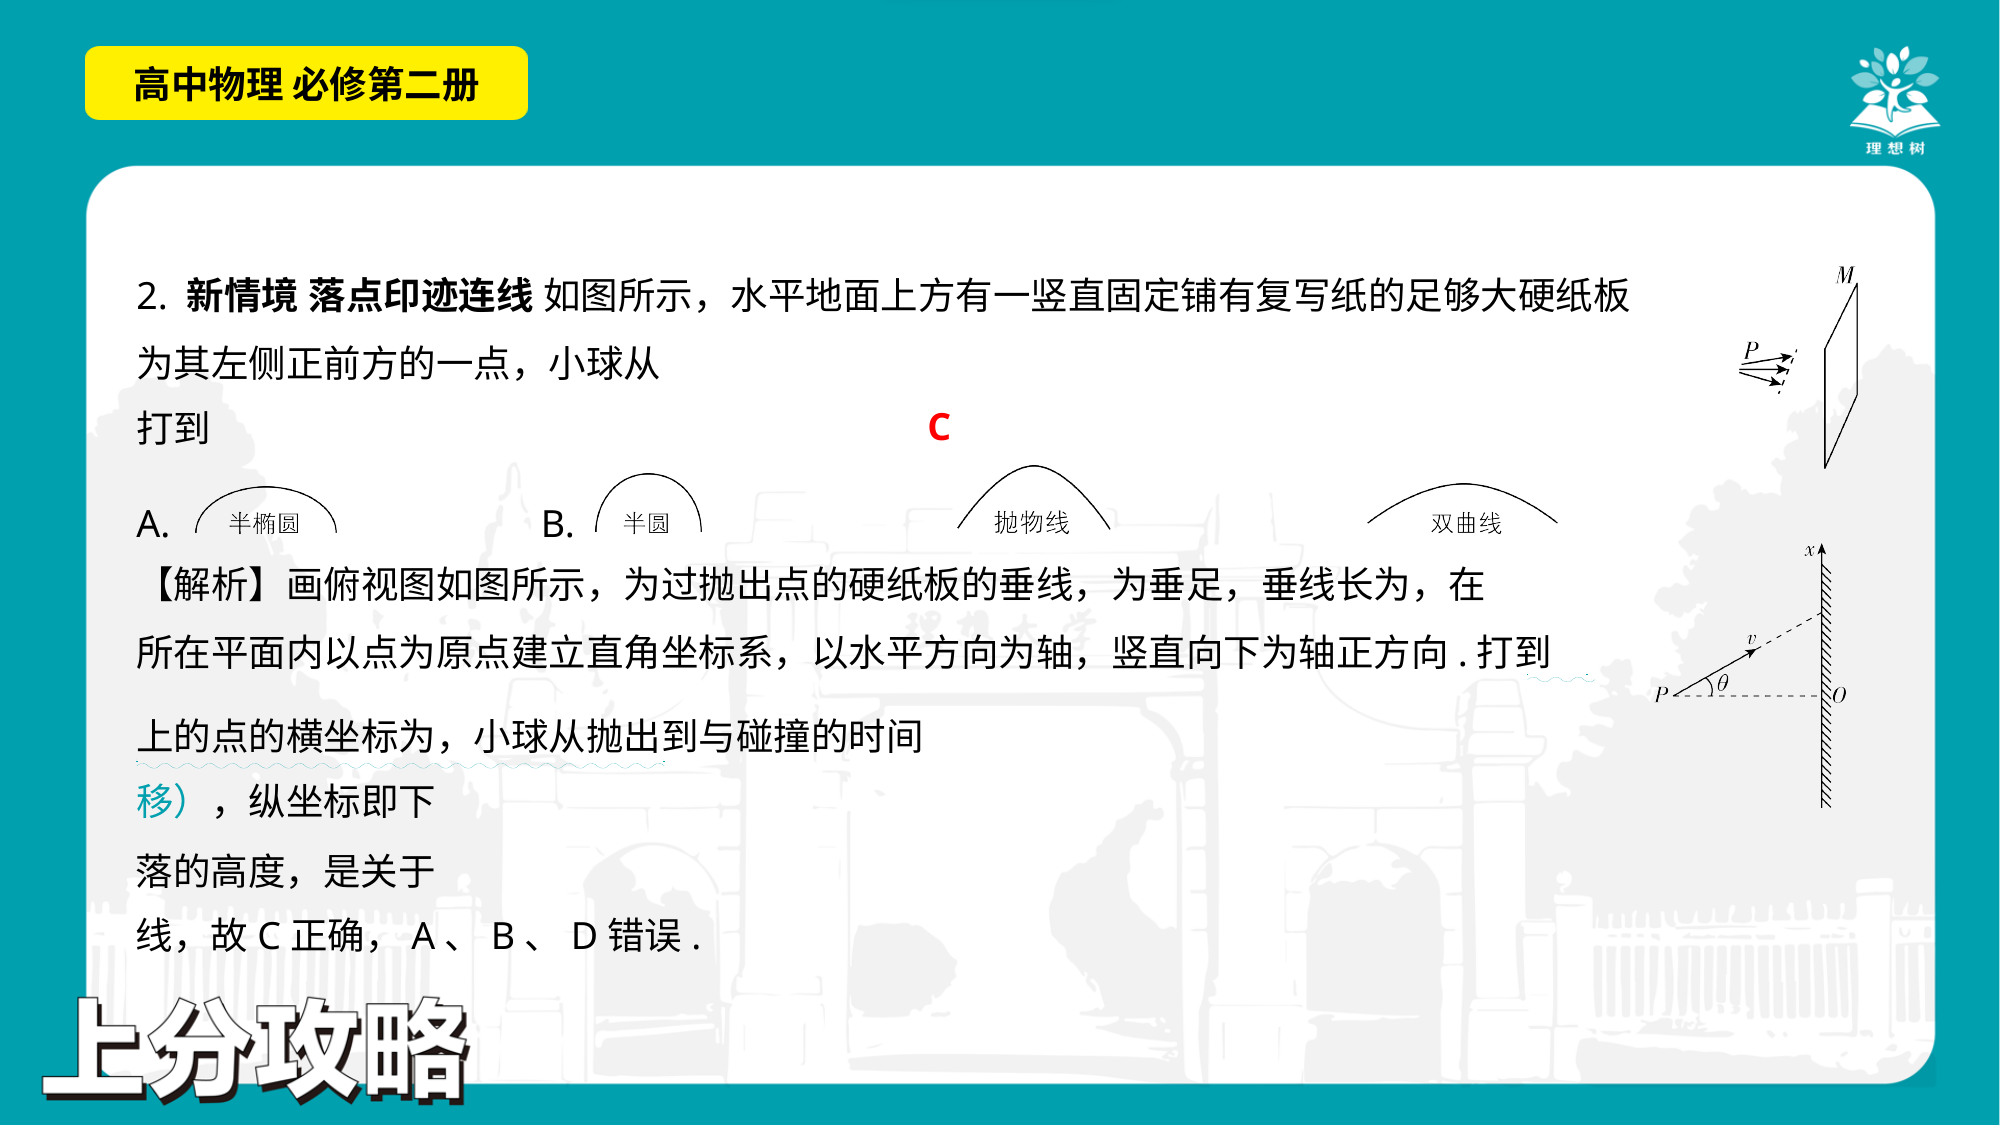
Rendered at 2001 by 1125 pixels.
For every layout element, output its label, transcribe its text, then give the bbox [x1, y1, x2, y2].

picture [0, 0, 2000, 1125]
text_box A. B. C. D. [1111, 465, 1725, 537]
text_box . . [1526, 605, 1636, 676]
text_box C [911, 383, 967, 442]
text_box A. B. C. D. [136, 465, 957, 537]
text_box . . [135, 673, 1141, 759]
